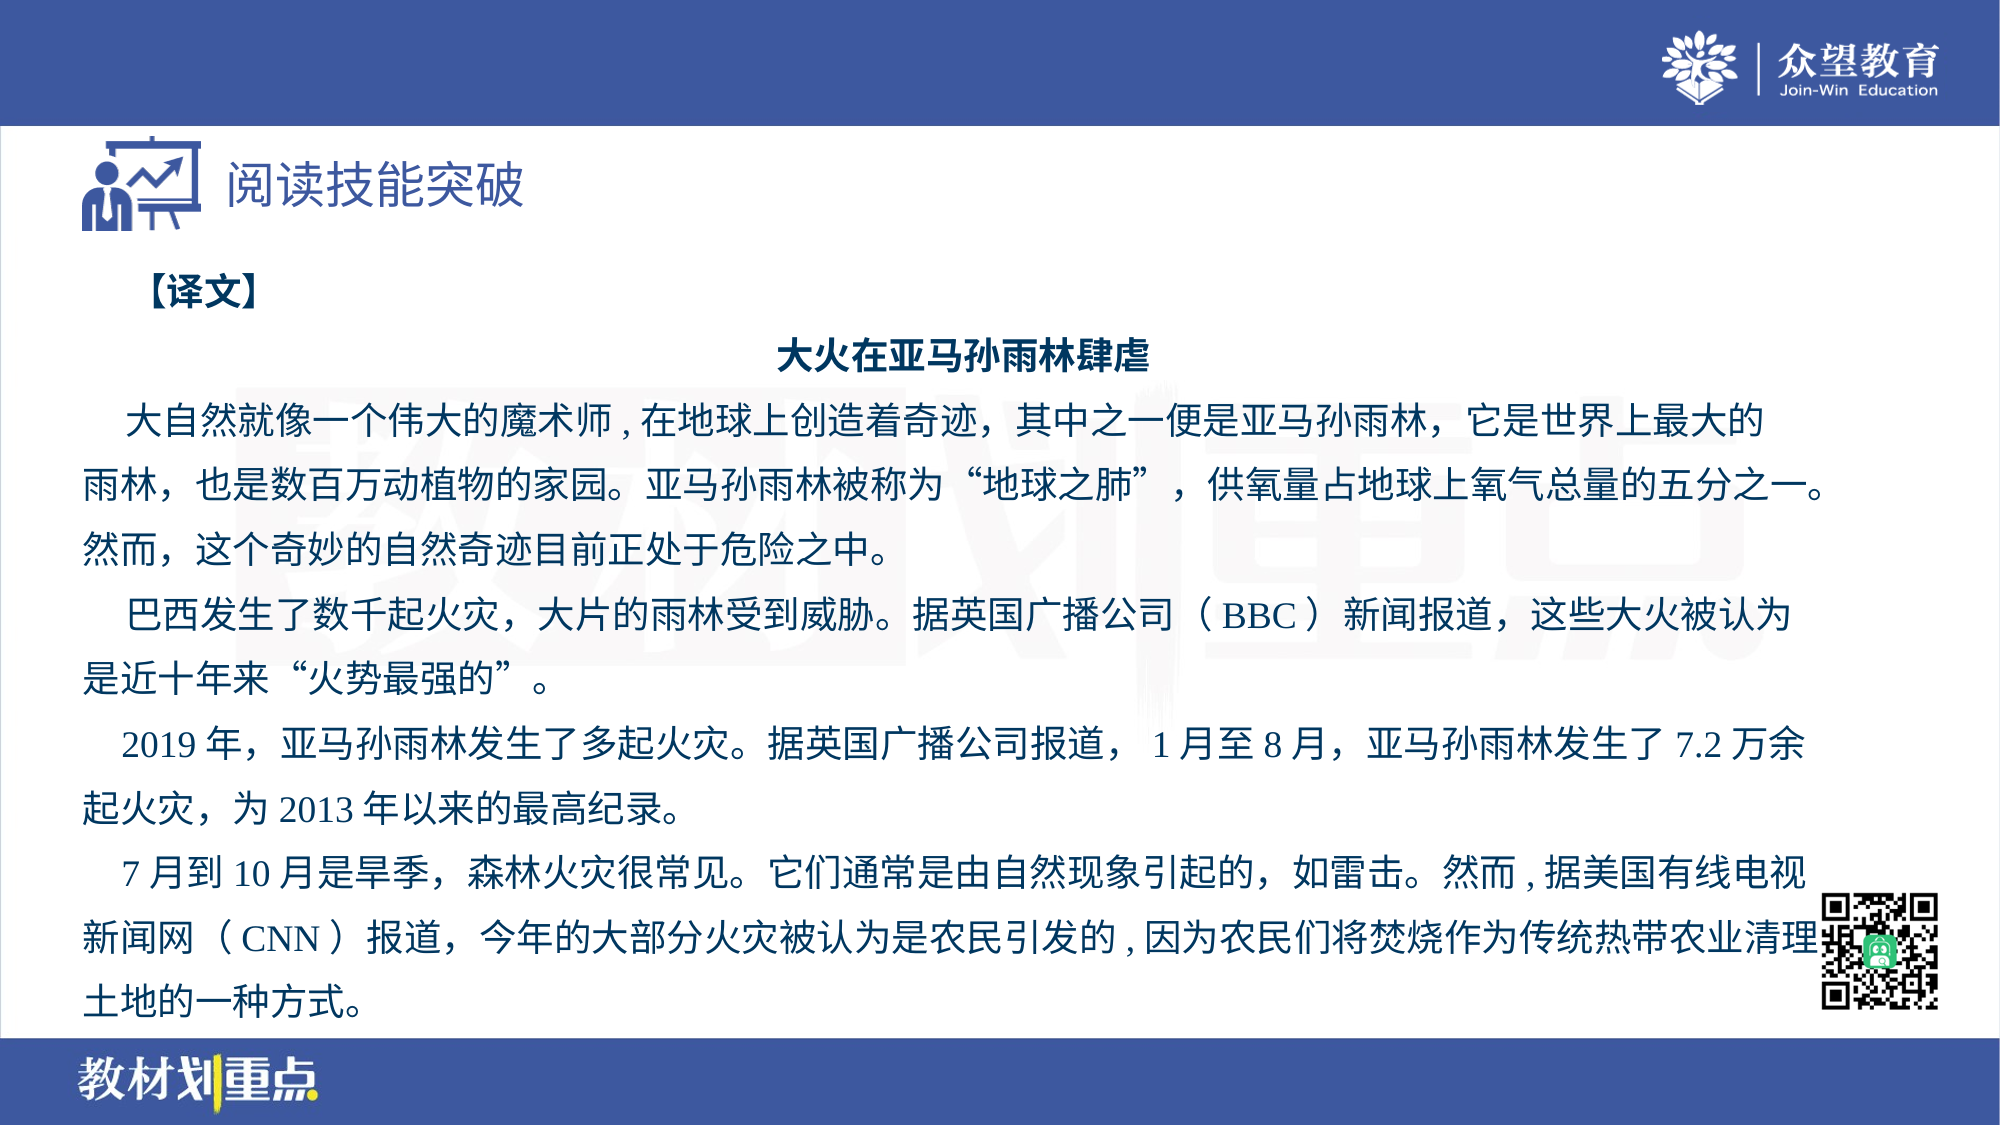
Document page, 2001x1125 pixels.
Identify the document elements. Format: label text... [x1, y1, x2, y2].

picture [0, 0, 2000, 1125]
text_box 【译文】 大火在亚马孙雨林肆虐 大自然就像一个伟大的魔术师,在地球上创造着奇迹，其中之一便是亚马孙雨林，它是世界上最大的 雨林，也是数百万动植物的家园。亚马孙雨林被称为“地球之肺”，供氧量占地球上氧气总量的五分之一。 然而，这个奇妙的自然奇迹目前正处于危险之中。 巴西发生了数千起火灾，大片的雨林受到威胁。据英国广播公司（BBC）新闻报道，这些大火被认为 是近十年来“火势最强的”。 2019年，亚马孙雨林发生了多起火灾。据英国广播公司报道，1月至8月，亚马孙雨林发生了7.2万余 起火灾，为2013年以来的最高纪录。 7月到10月是旱季，森林火灾很常见。它们通常是由自然现象引起的，如雷击。然而,据美国有线电视 新闻网（CNN）报道，今年的大部分火灾被认为是农民引发的,因为农民们将焚烧作为传统热带农业清理 土地的一种方式。 [82, 248, 1817, 1023]
